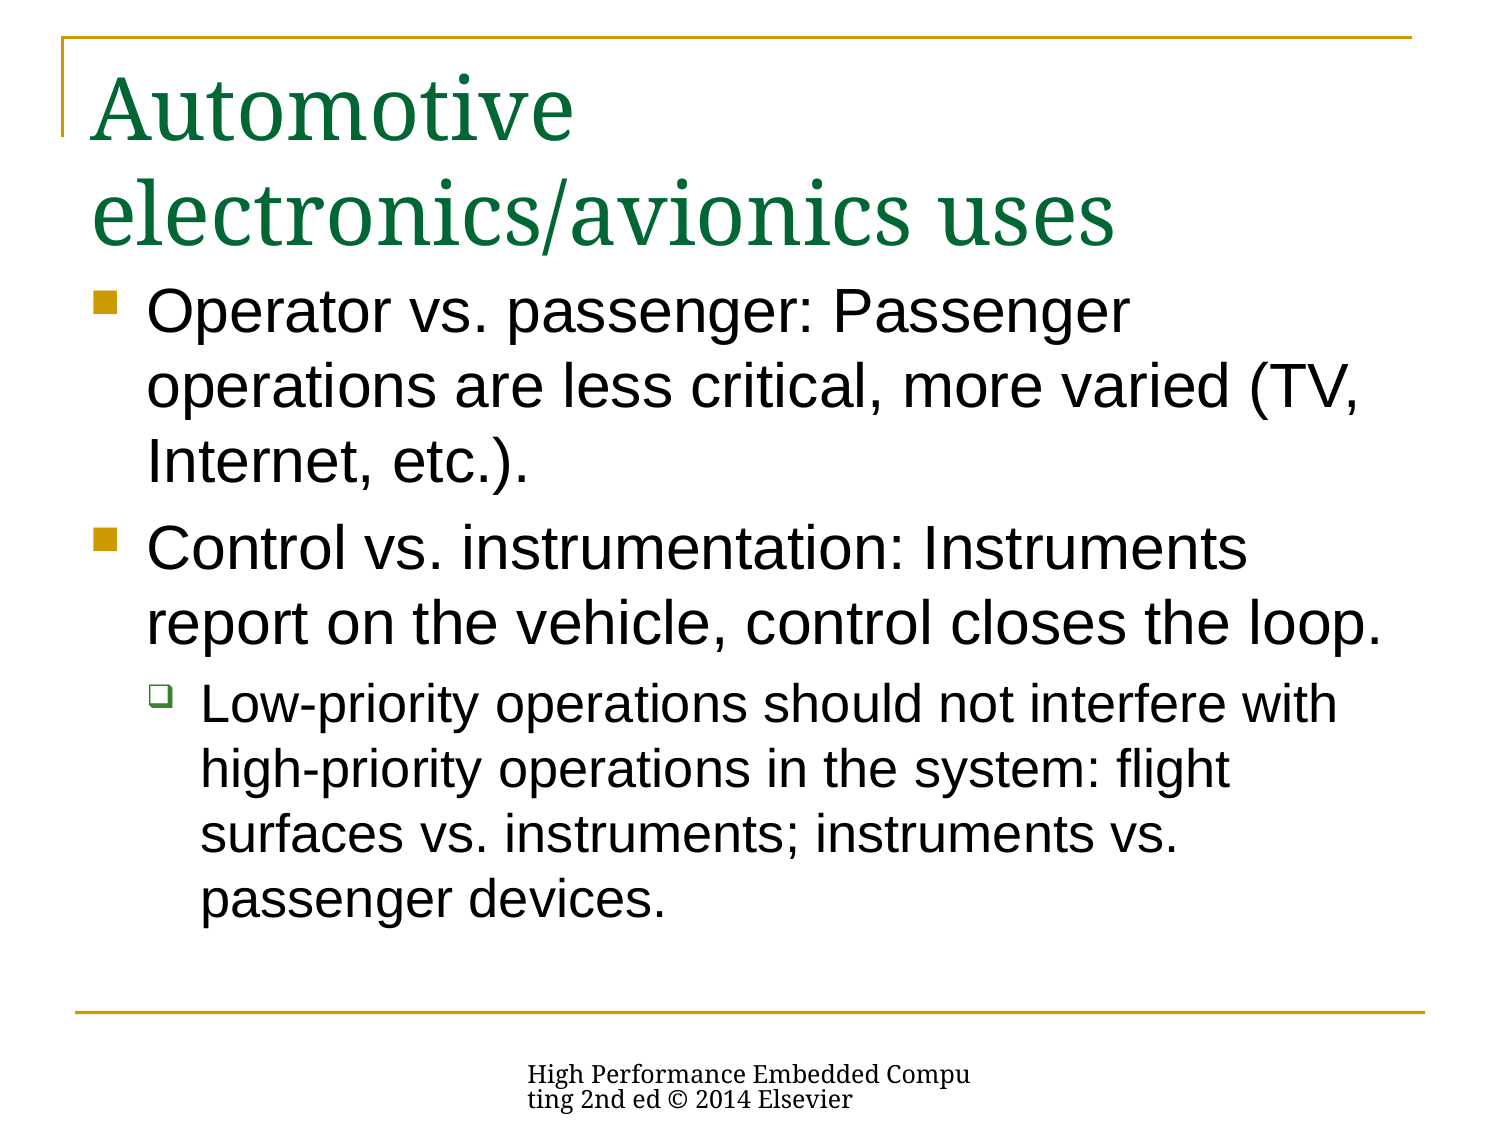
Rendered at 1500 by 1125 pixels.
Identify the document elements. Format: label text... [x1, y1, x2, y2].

list Operator vs. passenger: Passenger operations are less critical, more varied (TV, Internet, etc.). Control vs. instrumentation: Instruments report on the vehicle, control closes the loop. Low-priority operations should not interfere with high-priority operations in the system: flight surfaces vs. instruments; instruments vs. passenger devices. [75, 262, 1425, 1006]
footer High Performance Embedded Computing 2nd ed © 2014 Elsevier [512, 1025, 988, 1100]
title Automotive electronics/avionics uses [75, 45, 1425, 233]
